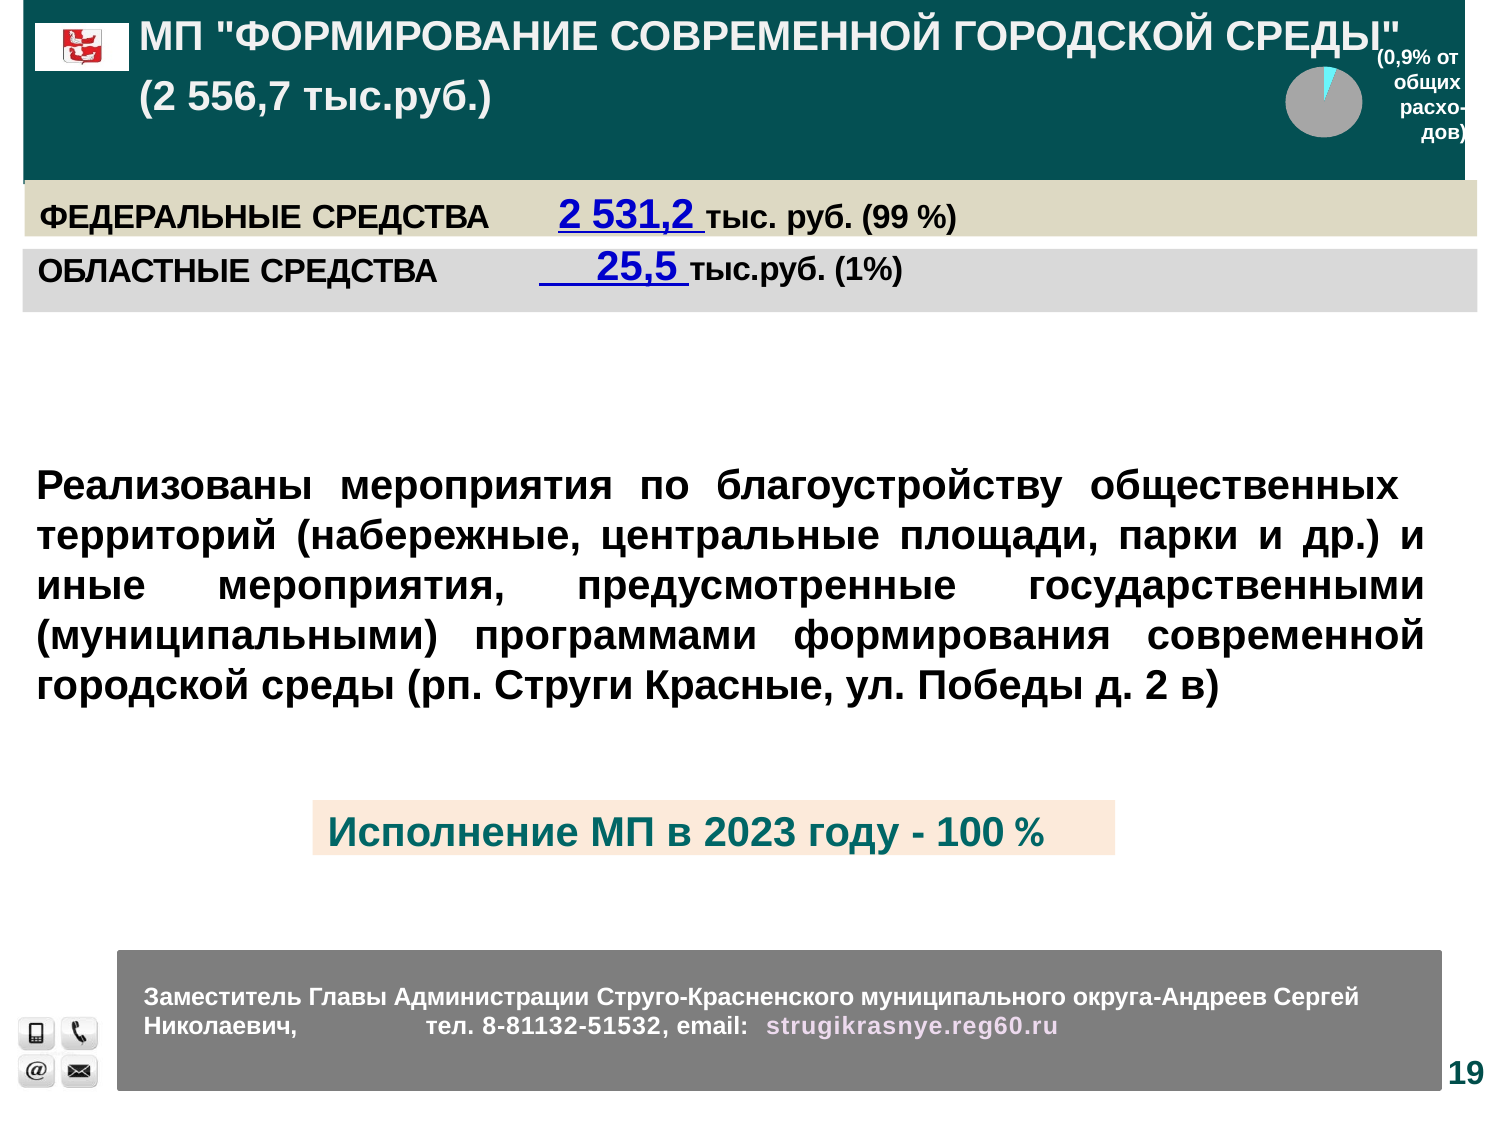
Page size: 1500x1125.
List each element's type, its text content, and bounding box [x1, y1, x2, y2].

text_box (0,9% от общих расхо- дов) [1323, 35, 1483, 151]
text_box [22, 248, 1478, 313]
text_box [1285, 66, 1363, 138]
picture [11, 1011, 104, 1093]
text_box [23, 164, 1465, 185]
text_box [116, 948, 1442, 1092]
text_box Реализованы мероприятия по благоустройству общественных территорий (набережные, центральные площади, парки и др.) и иные мероприятия, предусмотренные государственными (муниципальными) программами формирования современной городской среды (рп. Струги Красные, ул. Победы д. 2 в) [19, 450, 1483, 715]
text_box МП "ФОРМИРОВАНИЕ СОВРЕМЕННОЙ ГОРОДСКОЙ СРЕДЫ" (2 556,7 тыс.руб.) [11, 0, 1477, 164]
text_box 25,5 тыс.руб. (1%) [538, 236, 988, 290]
text_box 19 [1446, 1048, 1488, 1091]
text_box ФЕДЕРАЛЬНЫЕ СРЕДСТВА 2 531,2 тыс. руб. (99 %) [24, 180, 1478, 237]
text_box Исполнение МП в 2023 году - 100 % [312, 800, 1116, 856]
text_box ОБЛАСТНЫЕ СРЕДСТВА [37, 246, 444, 289]
picture [34, 23, 130, 71]
